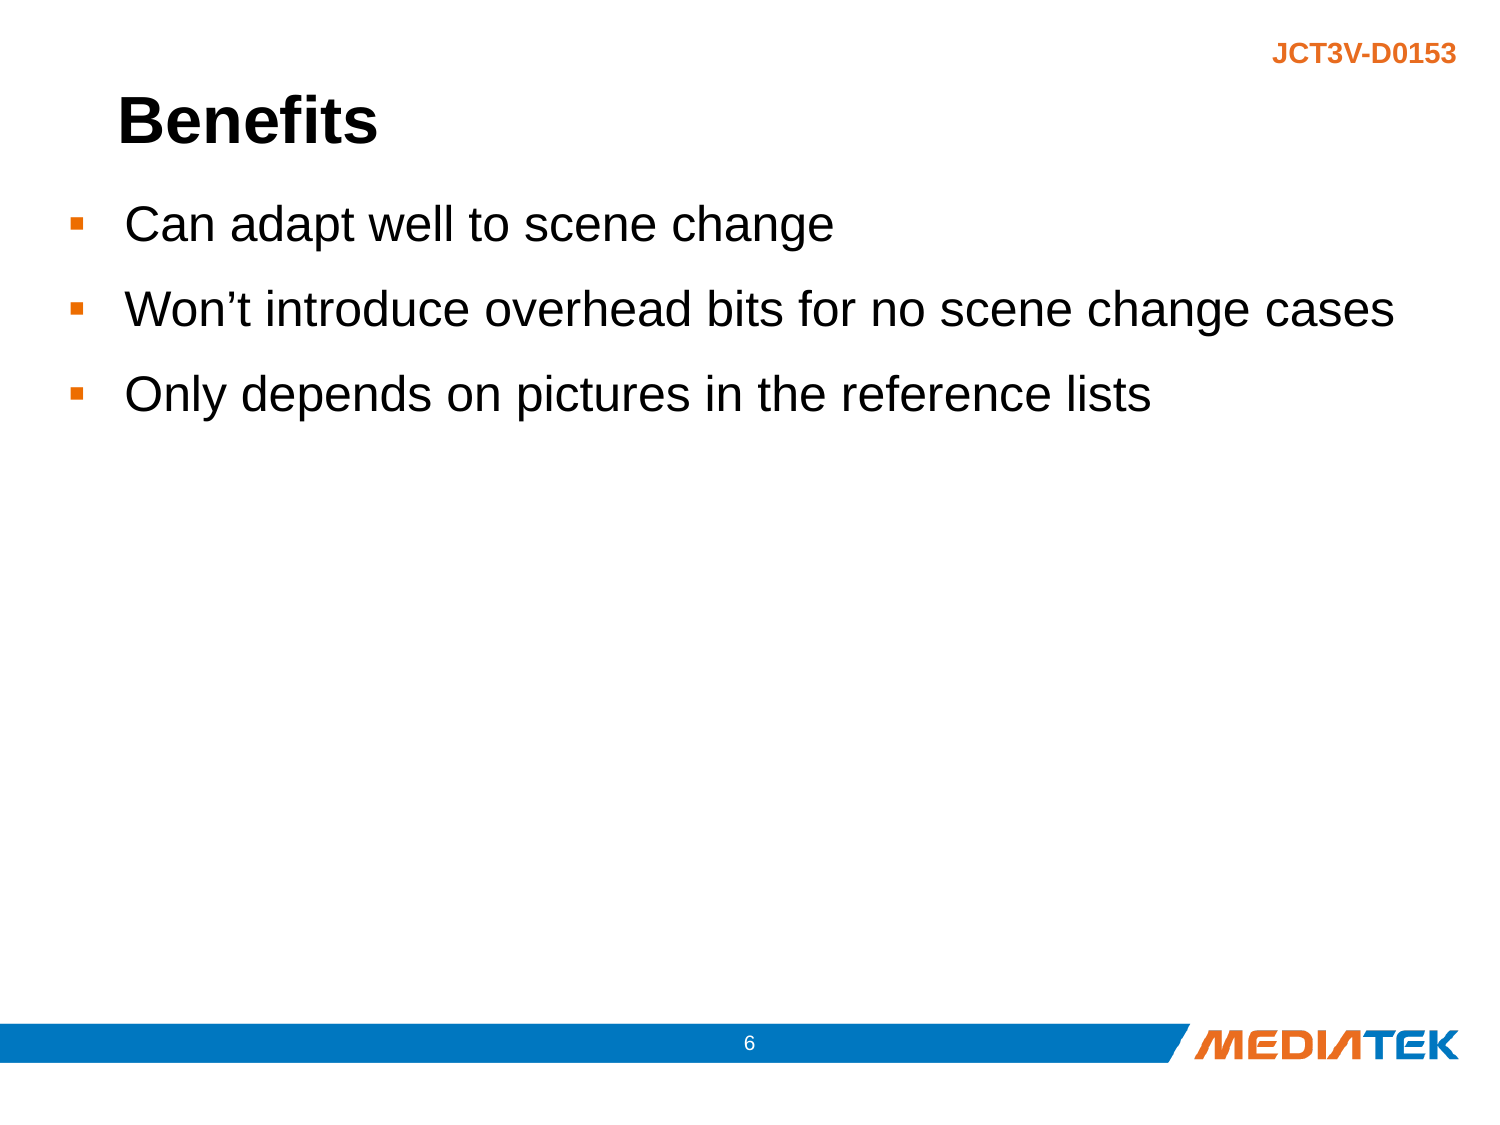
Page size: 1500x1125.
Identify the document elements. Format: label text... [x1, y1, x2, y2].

picture [789, 1023, 1459, 1063]
picture [0, 1023, 711, 1063]
slide_number 5 [711, 1022, 789, 1090]
title Benefits [101, 62, 1425, 172]
list Can adapt well to scene change Won’t introduce overhead bits for no scene change cases Only depends on pictures in the reference lists [52, 184, 1425, 998]
